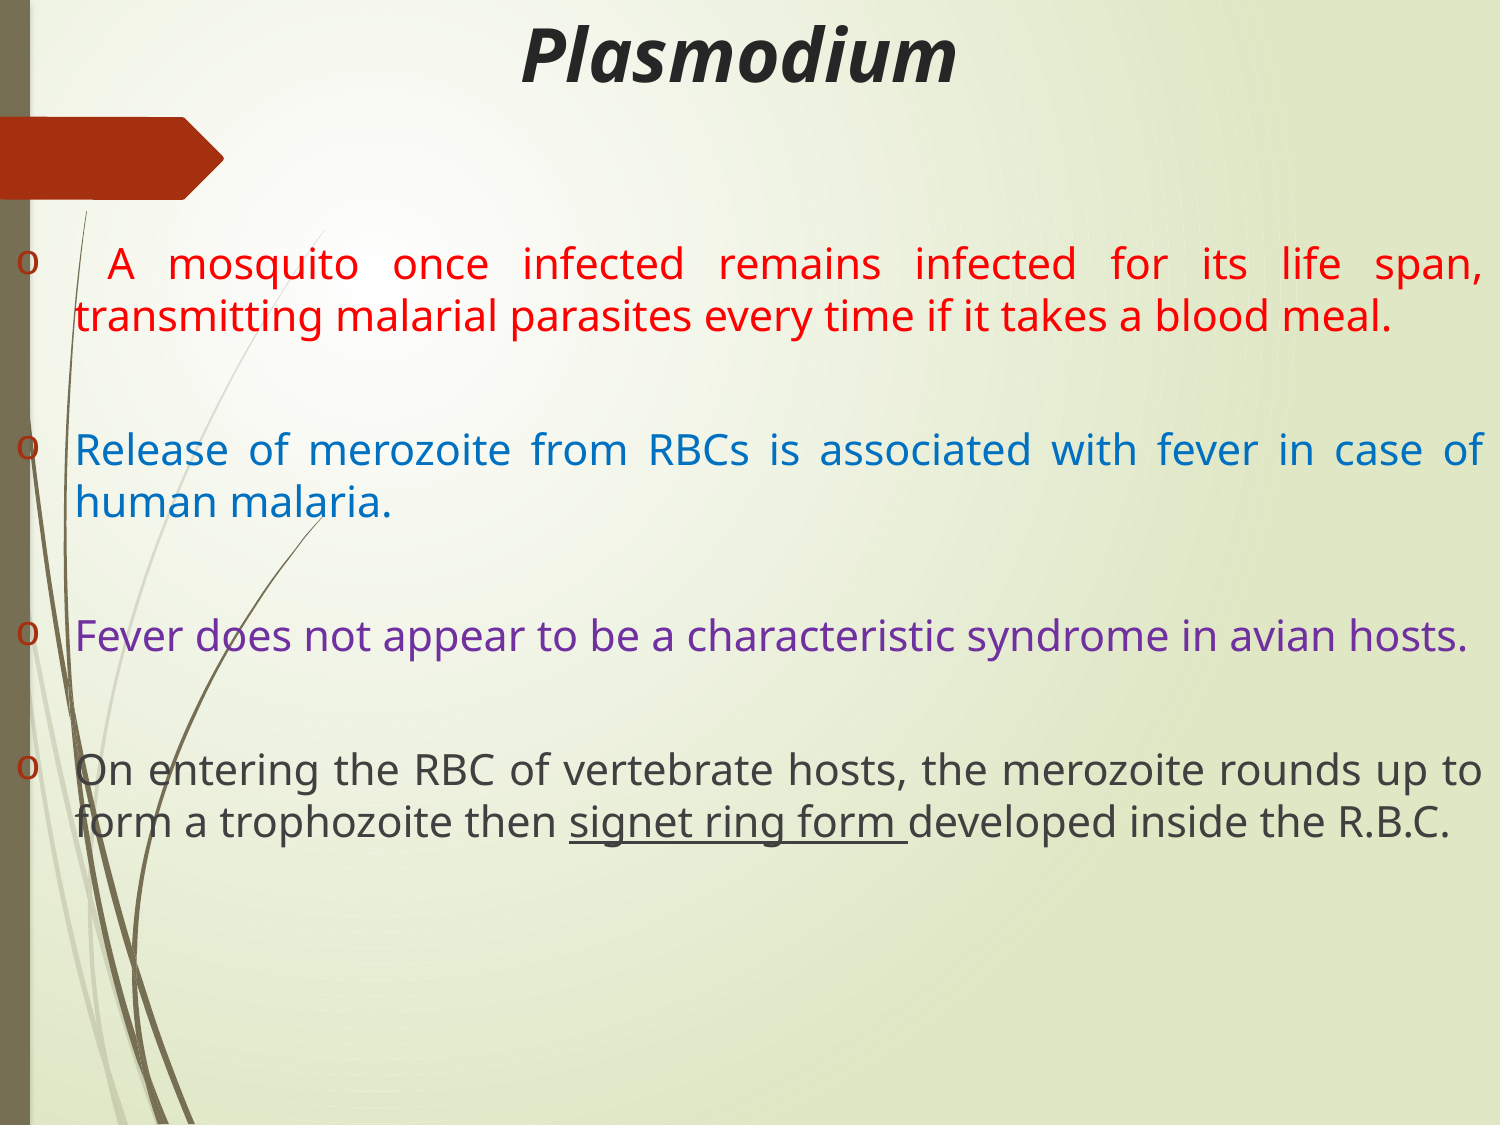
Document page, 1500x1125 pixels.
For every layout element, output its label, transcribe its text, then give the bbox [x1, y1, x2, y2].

list A mosquito once infected remains infected for its life span, transmitting malarial parasites every time if it takes a blood meal. Release of merozoite from RBCs is associated with fever in case of human malaria. Fever does not appear to be a characteristic syndrome in avian hosts. On entering the RBC of vertebrate hosts, the merozoite rounds up to form a trophozoite then signet ring form developed inside the R.B.C. [0, 162, 1500, 1125]
title Plasmodium [0, 0, 1500, 162]
